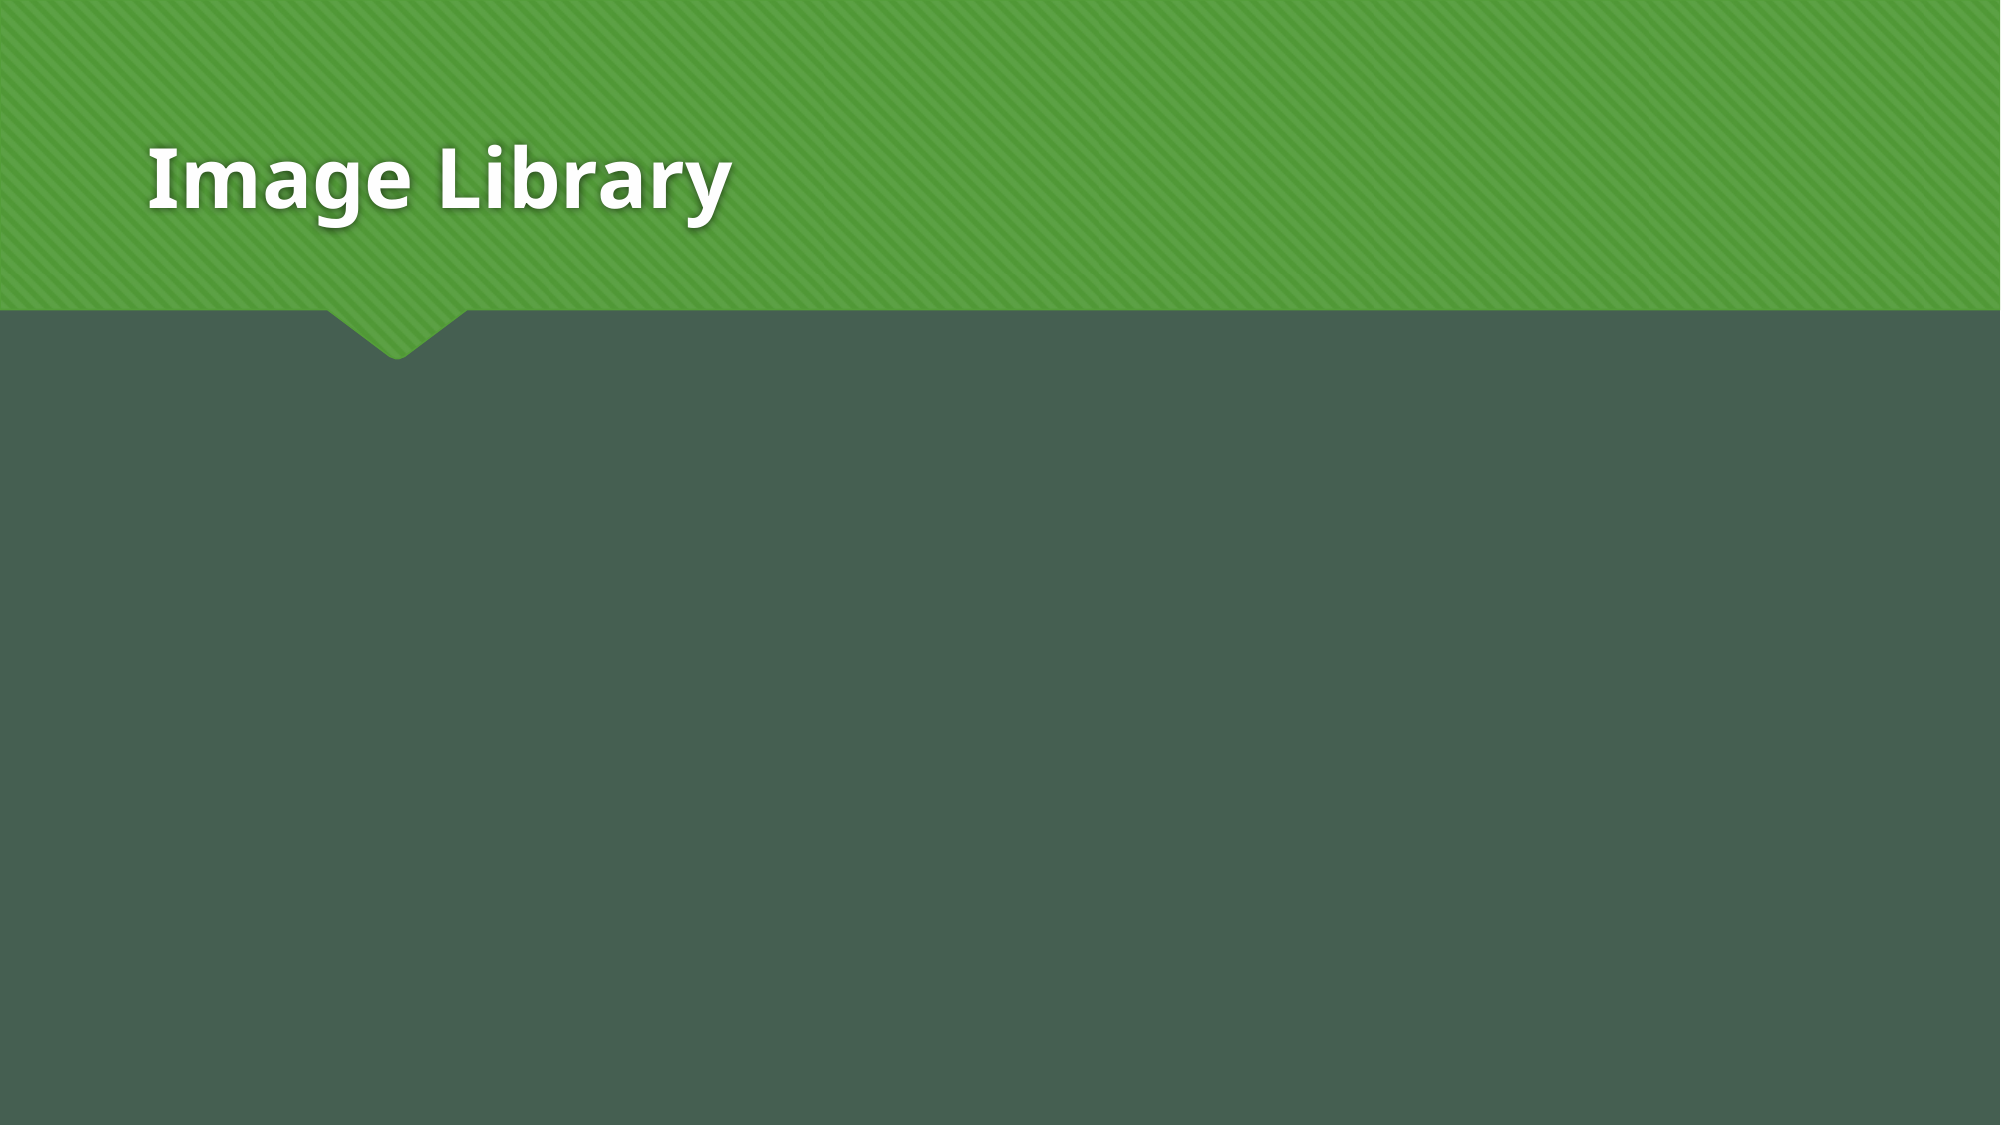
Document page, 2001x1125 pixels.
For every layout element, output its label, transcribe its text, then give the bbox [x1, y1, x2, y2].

title Image Library [132, 73, 1868, 233]
